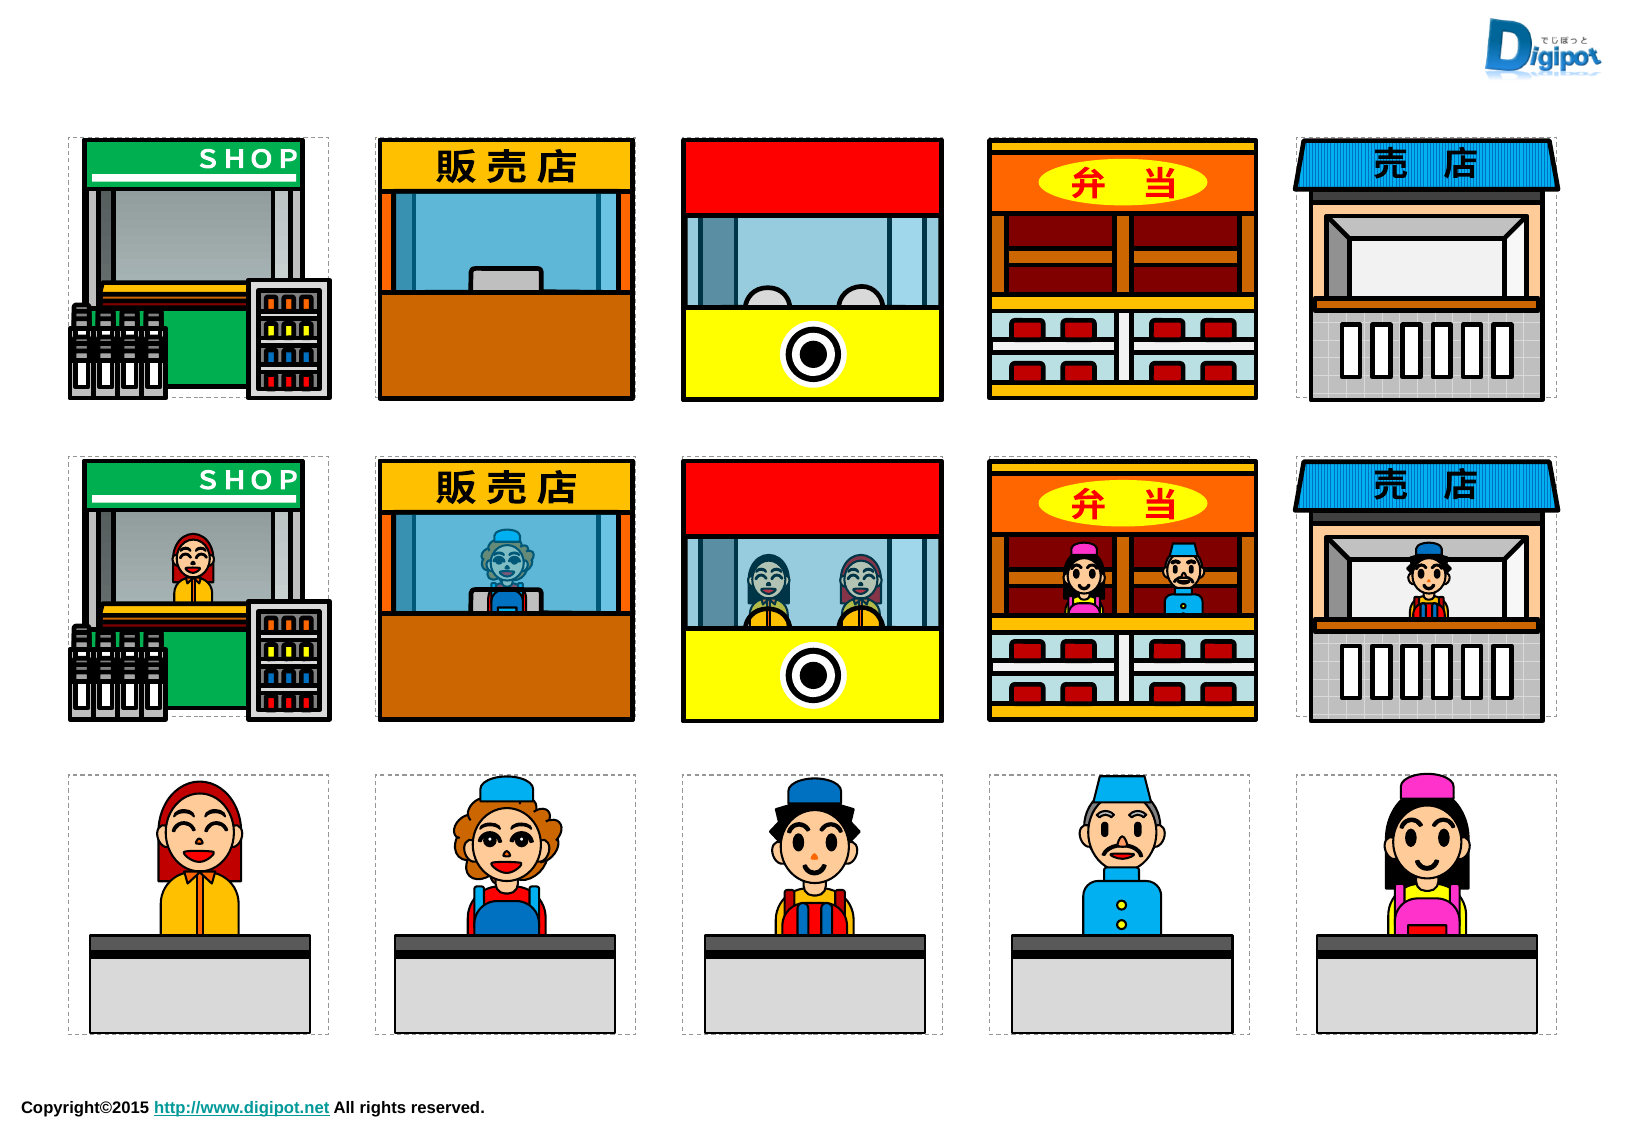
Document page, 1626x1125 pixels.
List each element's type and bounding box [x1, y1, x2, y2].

text_box [89, 781, 311, 1033]
picture [1485, 18, 1602, 82]
text_box [683, 460, 942, 722]
text_box [989, 461, 1257, 720]
text_box [683, 139, 942, 401]
text_box [394, 776, 616, 1033]
text_box [704, 778, 926, 1033]
text_box [379, 460, 633, 720]
text_box [69, 460, 330, 720]
text_box [69, 139, 330, 399]
text_box [989, 140, 1257, 399]
text_box [1294, 461, 1559, 722]
text_box [1316, 773, 1538, 1033]
text_box [1011, 775, 1233, 1033]
text_box [1294, 140, 1559, 401]
text_box [379, 139, 633, 399]
